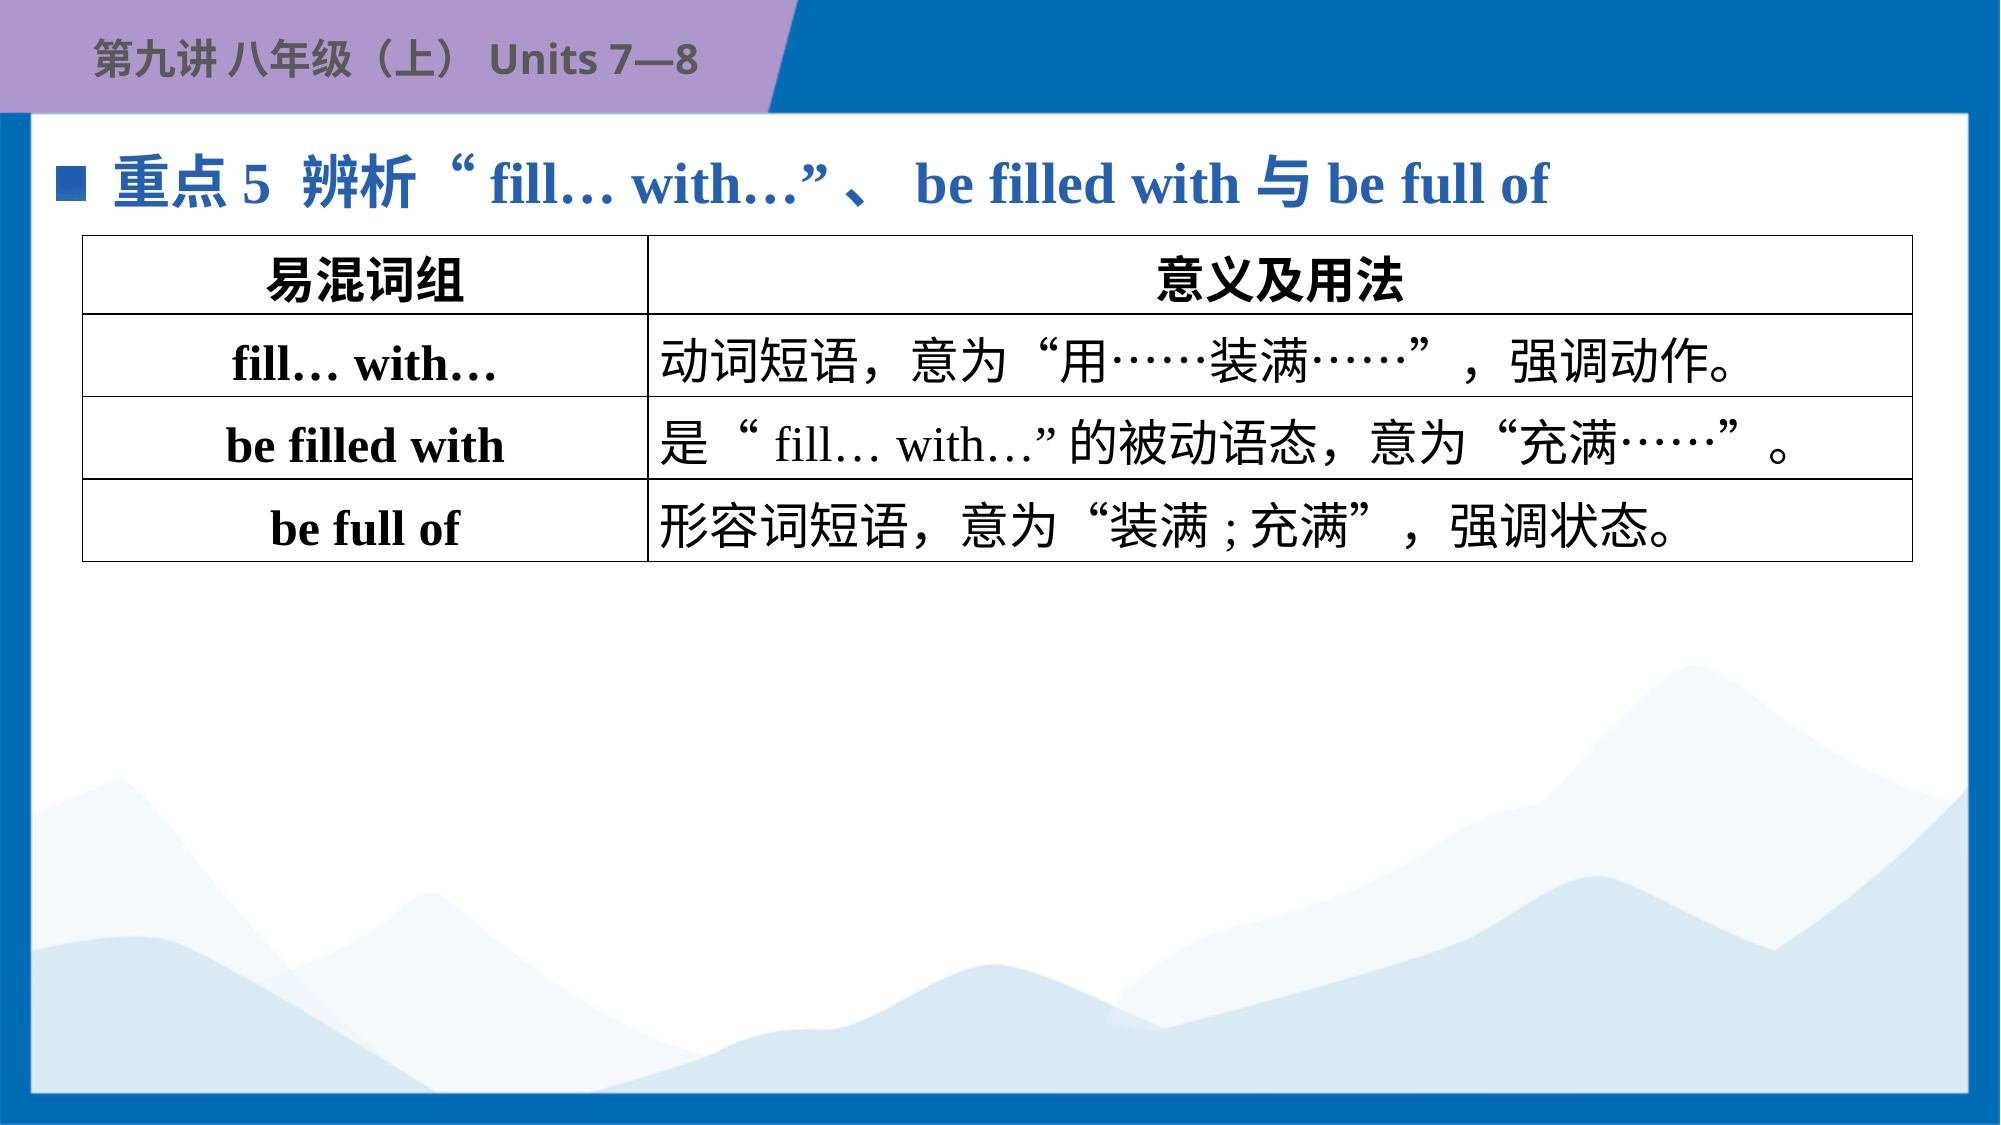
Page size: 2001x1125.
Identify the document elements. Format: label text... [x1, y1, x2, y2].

table_cell be filled with [83, 397, 647, 478]
table_header 易混词组 [83, 236, 647, 313]
picture [0, 0, 2000, 1125]
table_cell be full of [83, 480, 647, 561]
table_header 意义及用法 [649, 236, 1912, 313]
table_cell fill… with… [83, 315, 647, 396]
table_cell 是“fill… with…”的被动语态，意为“充满……”。 [649, 397, 1912, 478]
table_cell 动词短语，意为“用……装满……”，强调动作。 [649, 315, 1912, 396]
table_cell 形容词短语，意为“装满;充满”，强调状态。 [649, 480, 1912, 561]
text_box 重点5 辨析“fill… with…”、be filled with与be full of [112, 144, 1917, 215]
